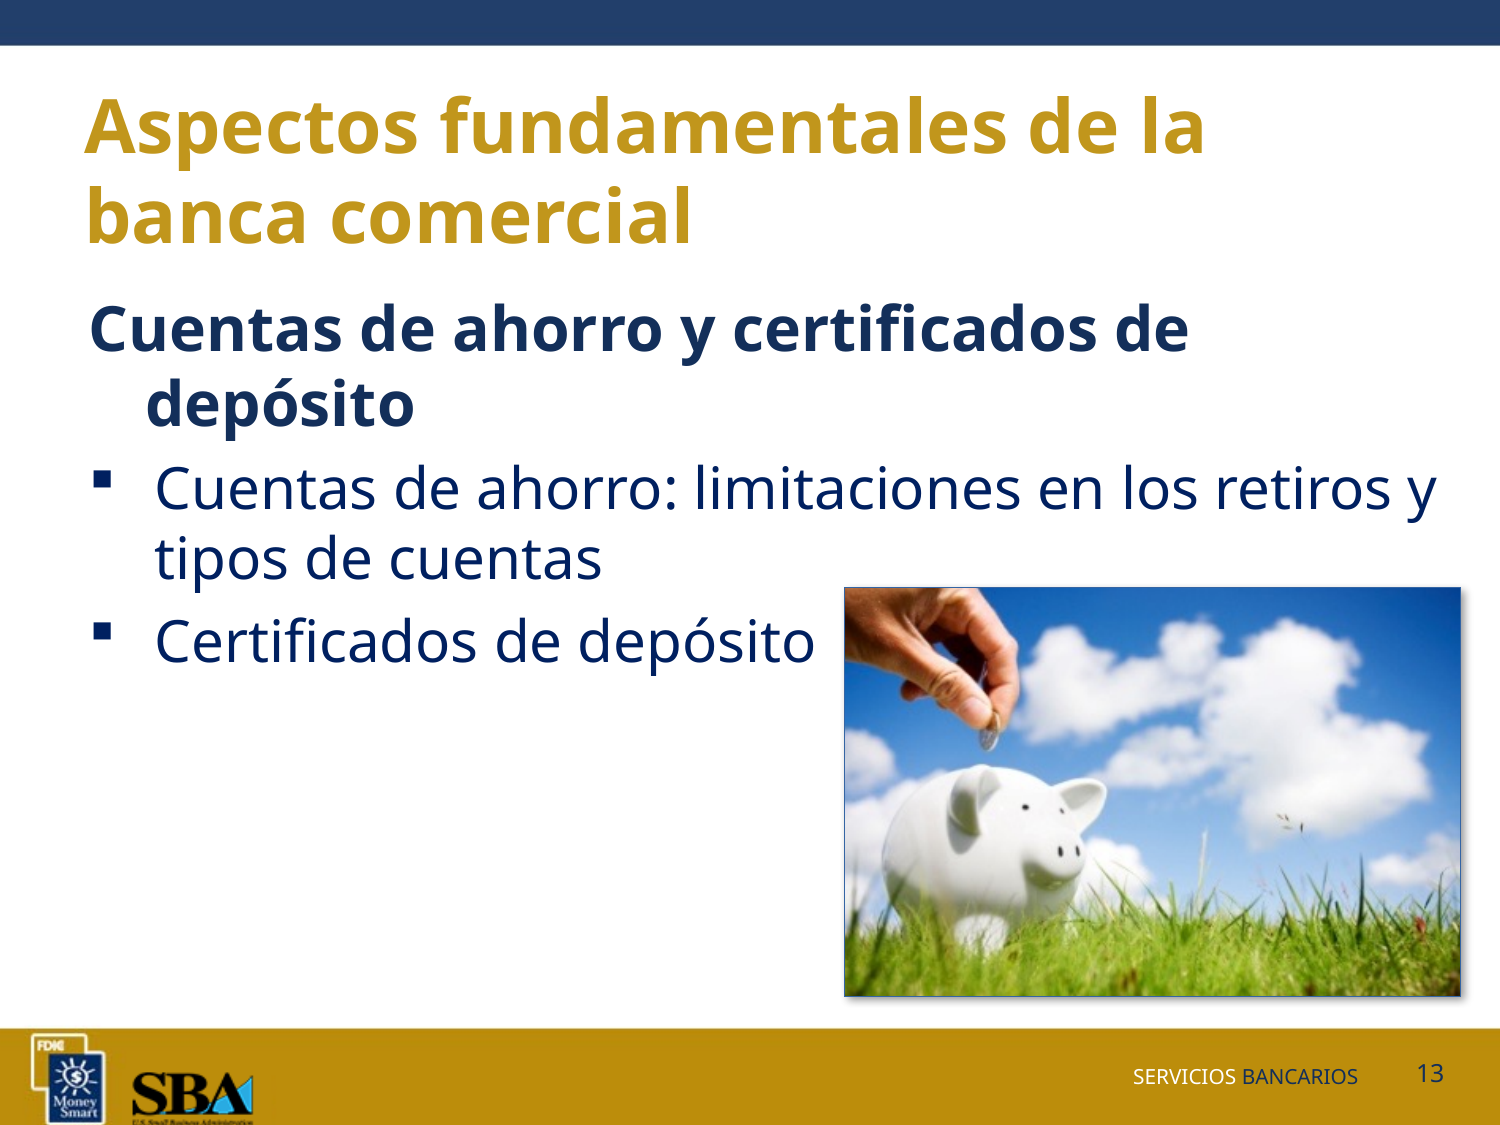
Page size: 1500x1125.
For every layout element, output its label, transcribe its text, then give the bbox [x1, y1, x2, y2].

picture [0, 0, 1500, 1125]
list Cuentas de ahorro y certificados de depósito Cuentas de ahorro: limitaciones en los retiros y tipos de cuentas Certificados de depósito [89, 288, 1467, 884]
title Aspectos fundamentales de la banca comercial [84, 78, 1435, 179]
